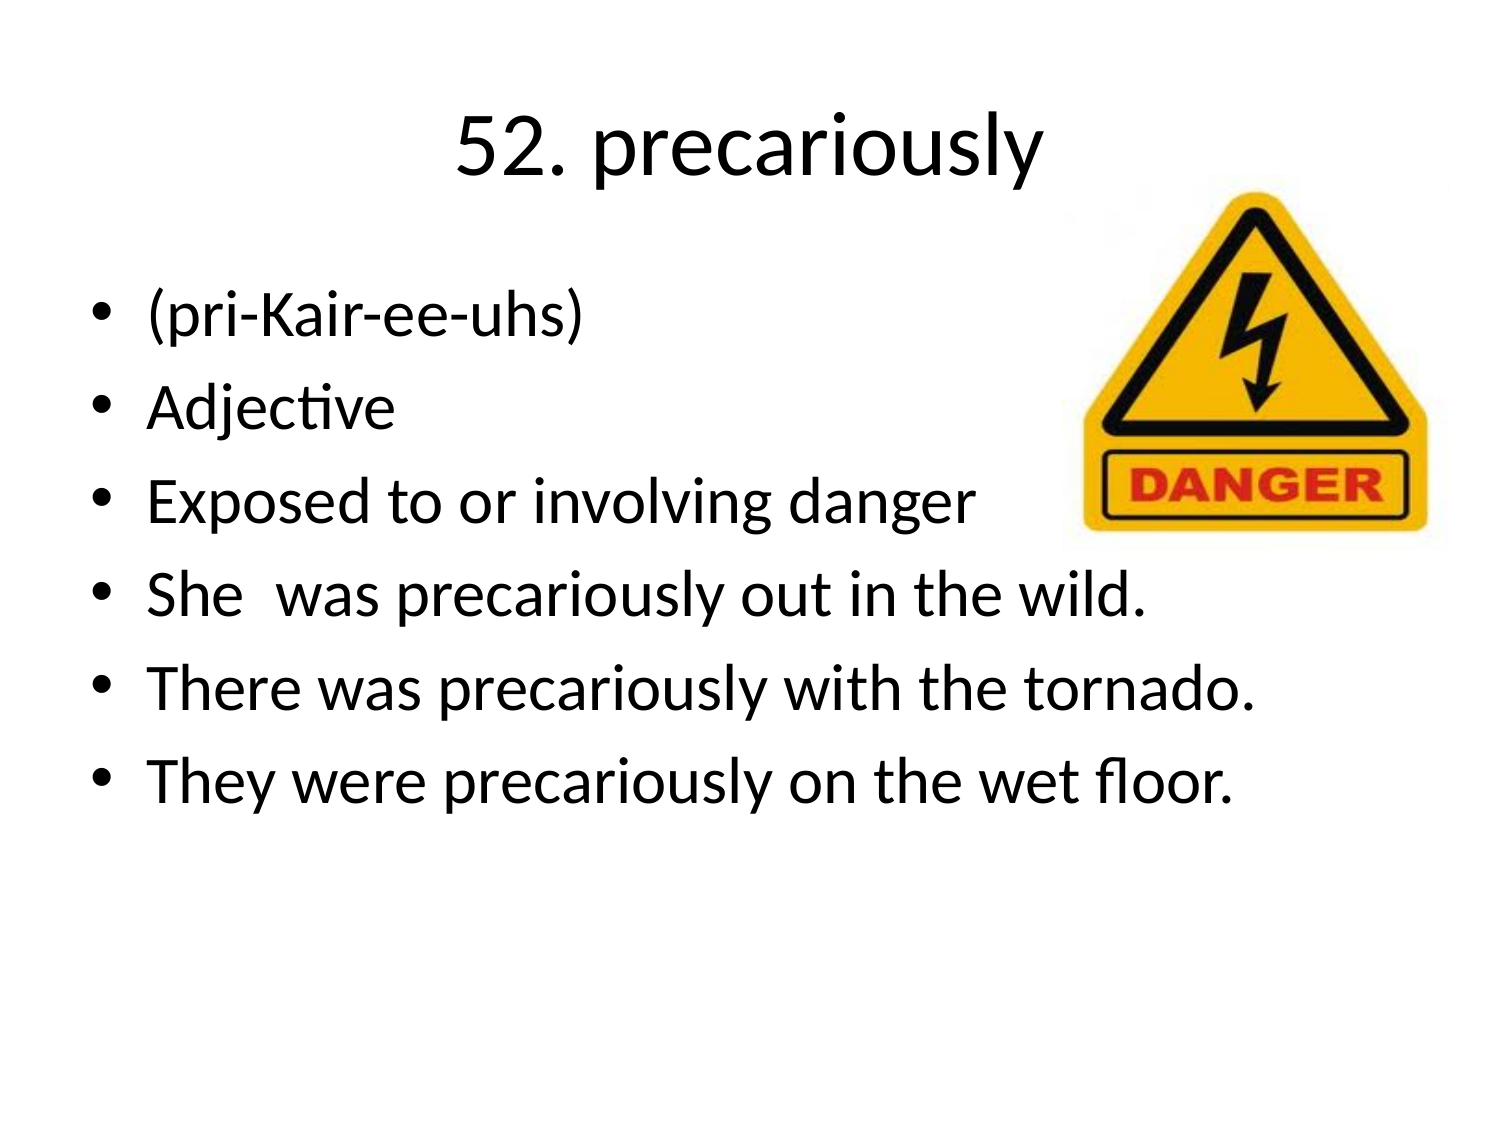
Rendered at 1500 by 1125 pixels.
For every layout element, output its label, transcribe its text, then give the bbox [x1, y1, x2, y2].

list (pri-Kair-ee-uhs) Adjective Exposed to or involving danger She was precariously out in the wild. There was precariously with the tornado. They were precariously on the wet floor. [74, 262, 1426, 1006]
title 52. precariously [74, 44, 1426, 233]
picture [1062, 174, 1451, 551]
